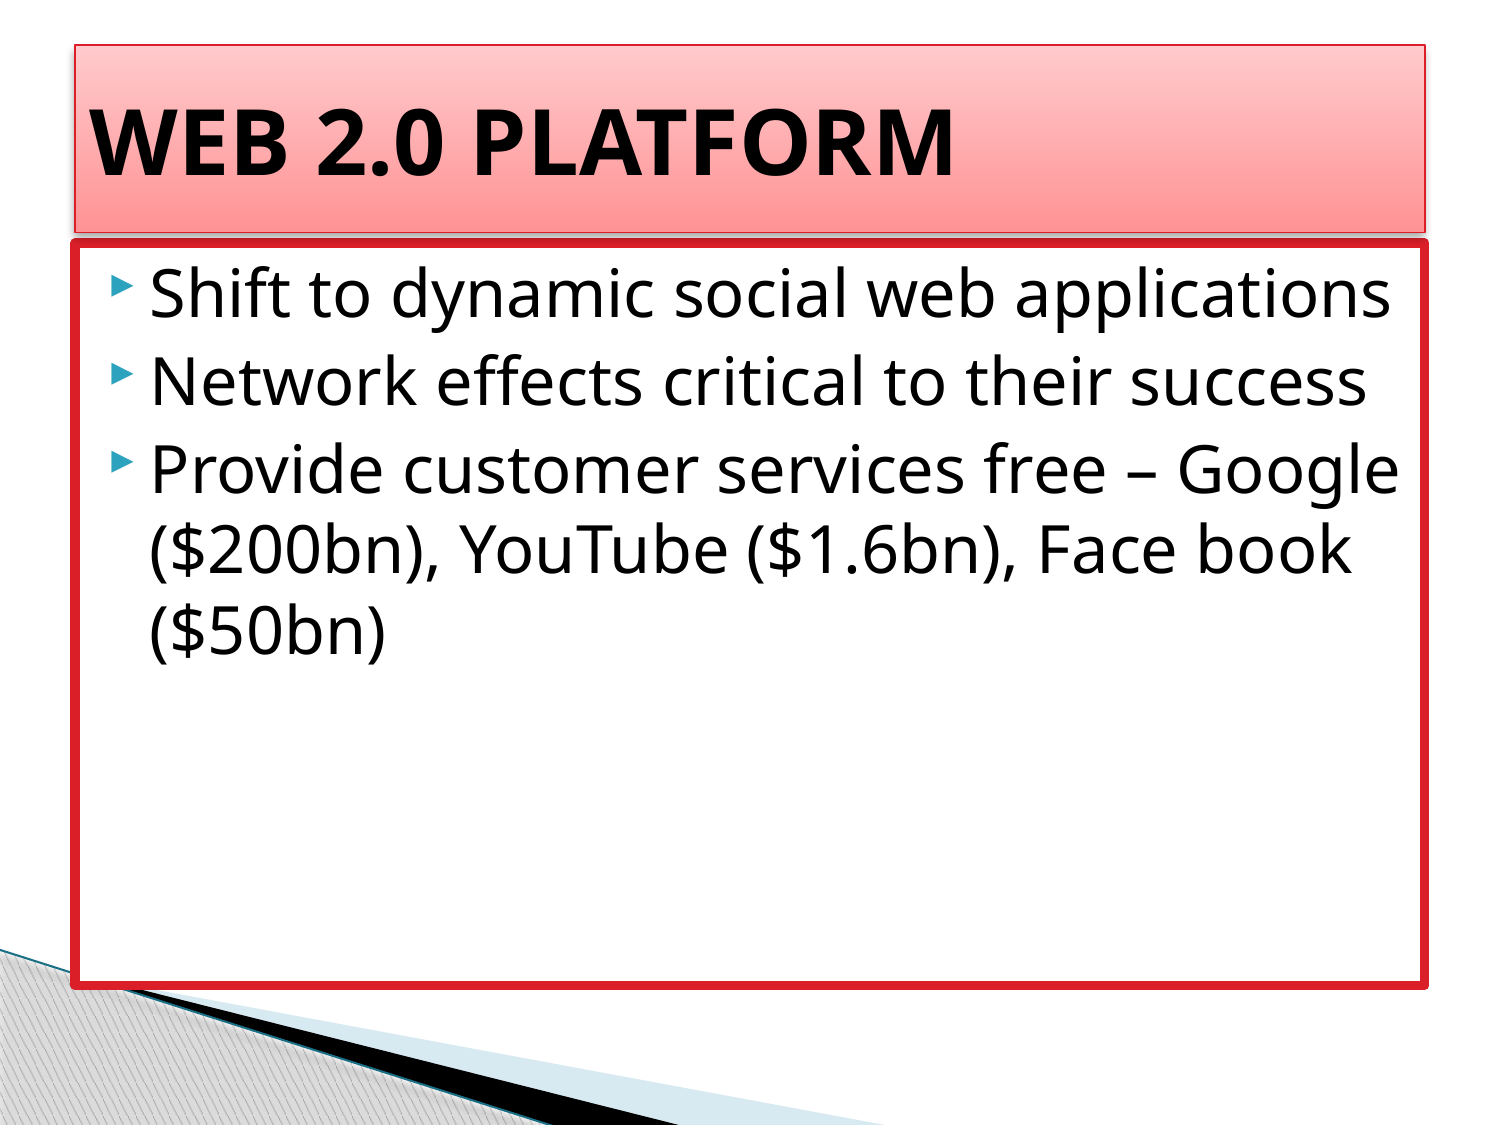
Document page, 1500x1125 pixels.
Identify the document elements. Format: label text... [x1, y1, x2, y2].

title WEB 2.0 PLATFORM [74, 44, 1426, 233]
list Shift to dynamic social web applications Network effects critical to their success Provide customer services free – Google ($200bn), YouTube ($1.6bn), Face book ($50bn) [70, 240, 1429, 990]
